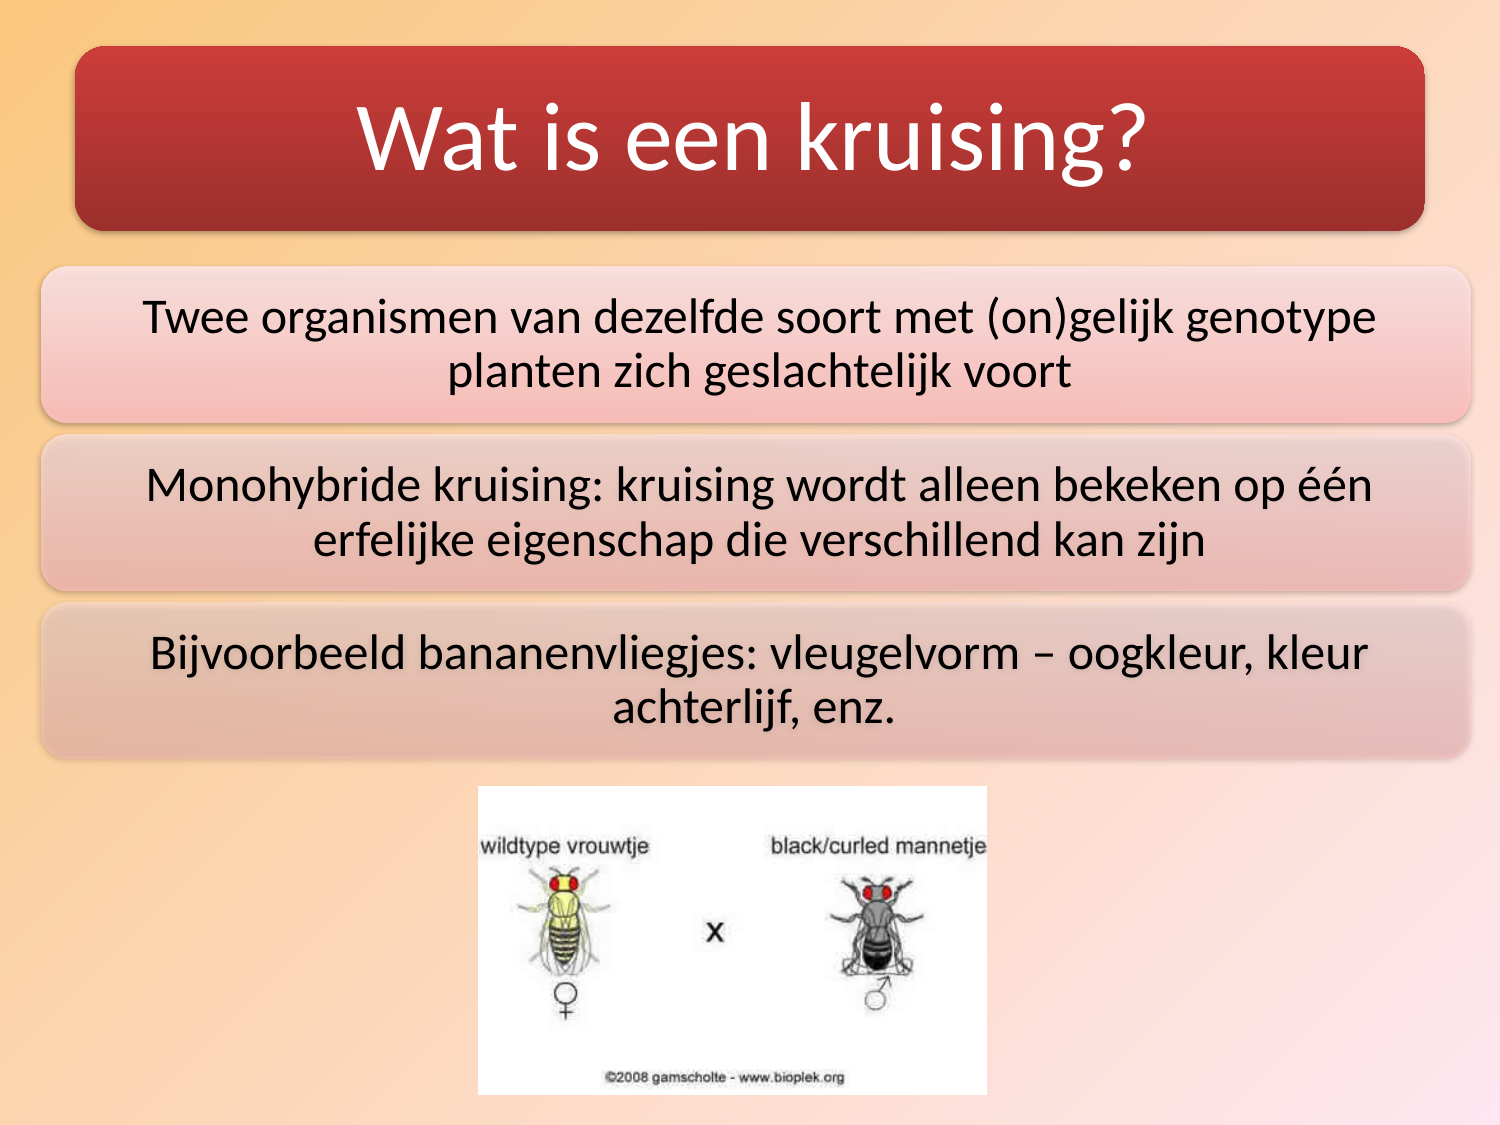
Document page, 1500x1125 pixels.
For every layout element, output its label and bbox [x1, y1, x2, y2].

text_box [74, 44, 1426, 233]
picture [478, 786, 987, 1096]
list [41, 262, 1471, 764]
